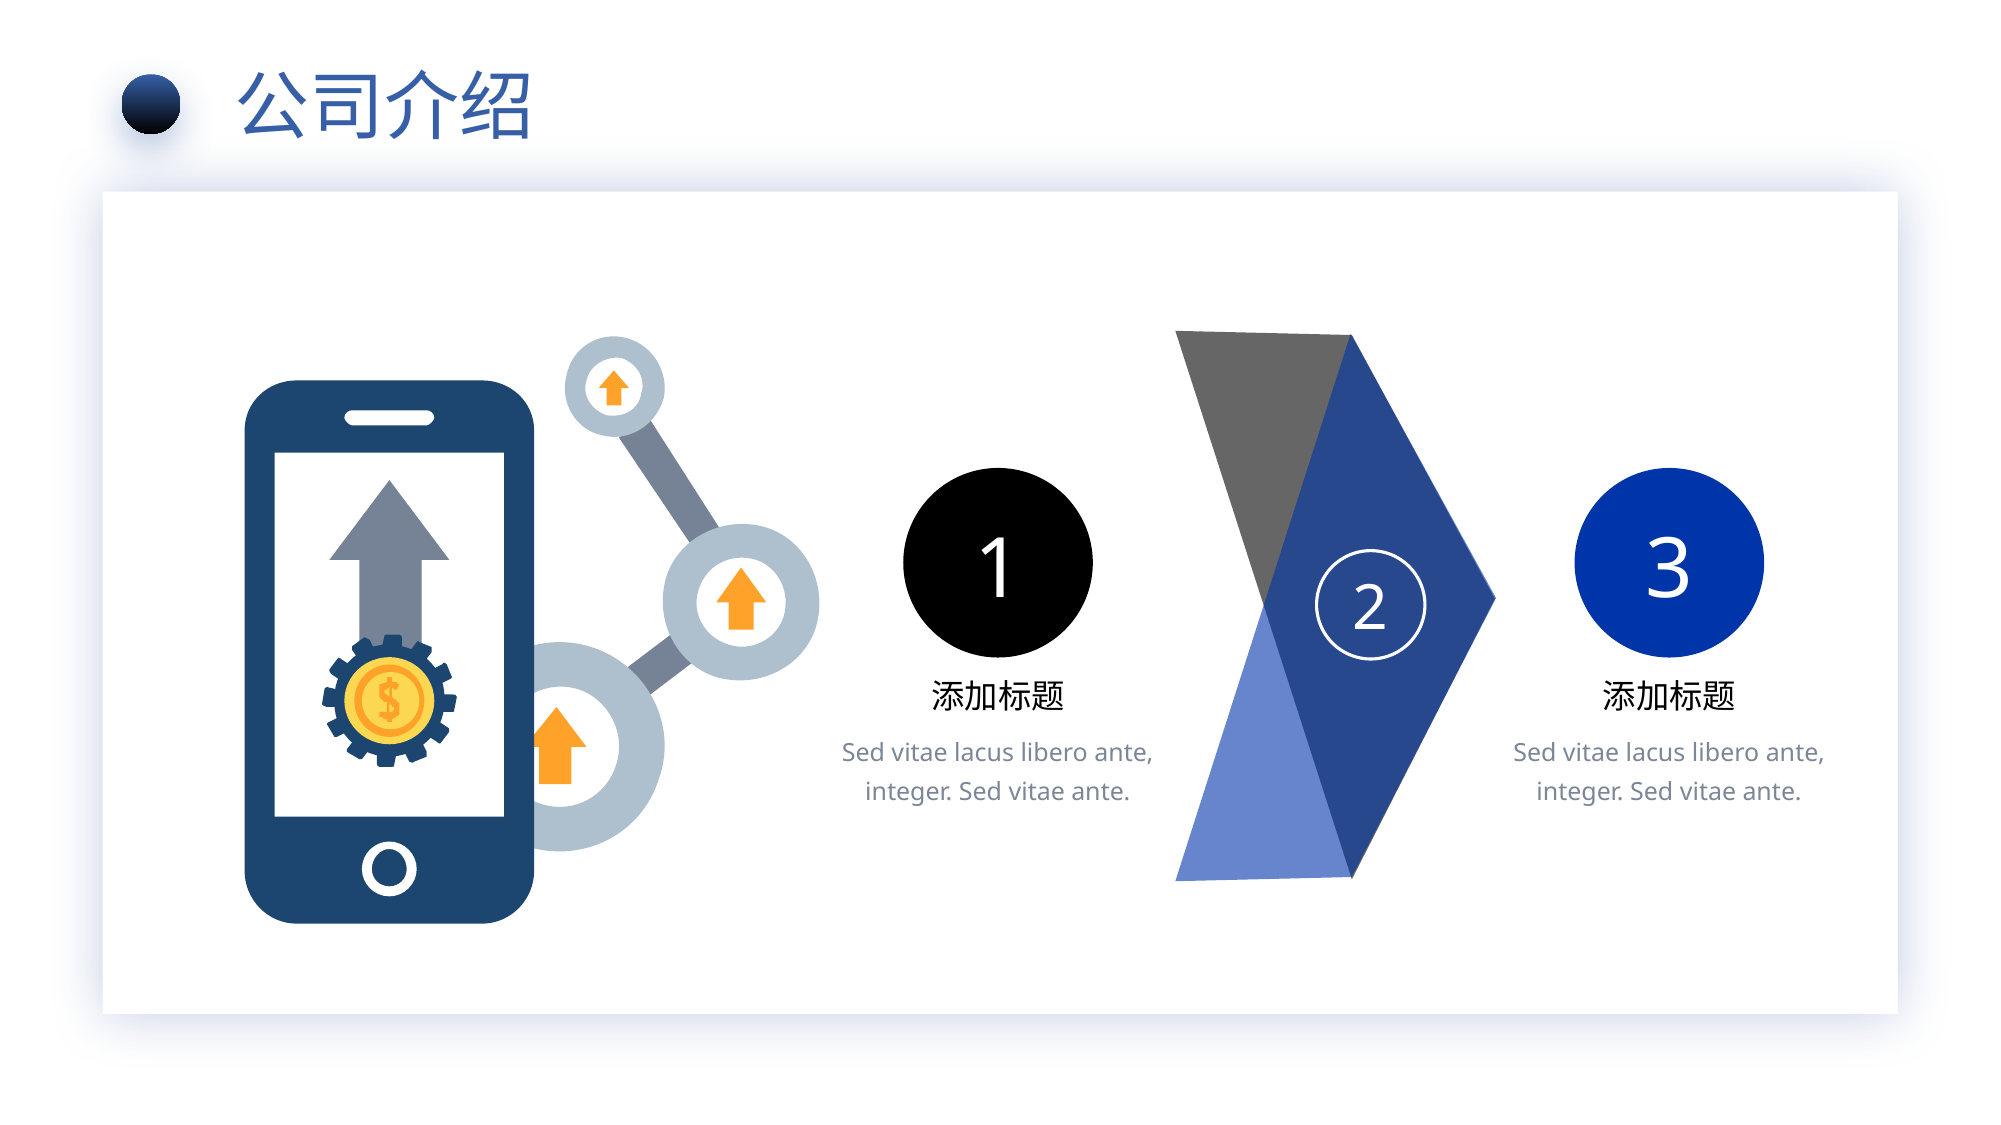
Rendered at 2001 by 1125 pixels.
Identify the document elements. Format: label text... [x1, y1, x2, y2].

picture [0, 80, 2000, 1125]
text_box 公司介绍 [219, 51, 618, 80]
text_box [132, 73, 170, 80]
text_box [244, 330, 829, 924]
